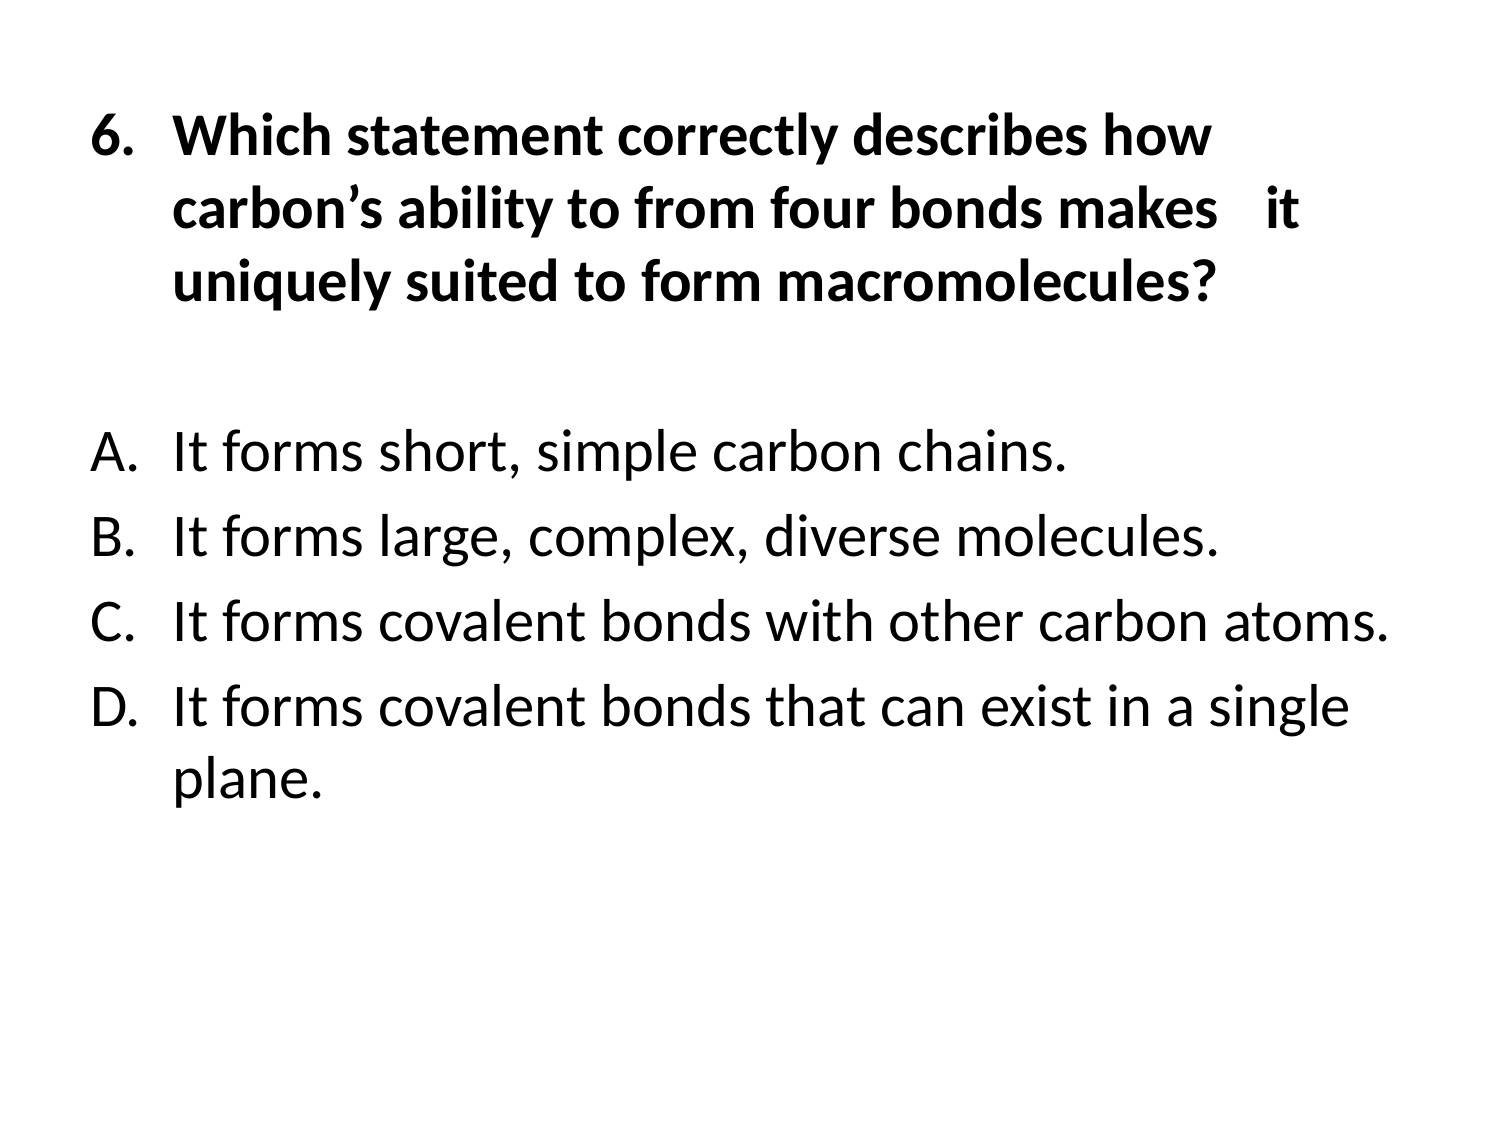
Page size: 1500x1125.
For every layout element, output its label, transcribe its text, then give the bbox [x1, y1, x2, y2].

list Which statement correctly describes how carbon’s ability to from four bonds makes it uniquely suited to form macromolecules? It forms short, simple carbon chains. It forms large, complex, diverse molecules. It forms covalent bonds with other carbon atoms. It forms covalent bonds that can exist in a single plane. [75, 87, 1425, 830]
